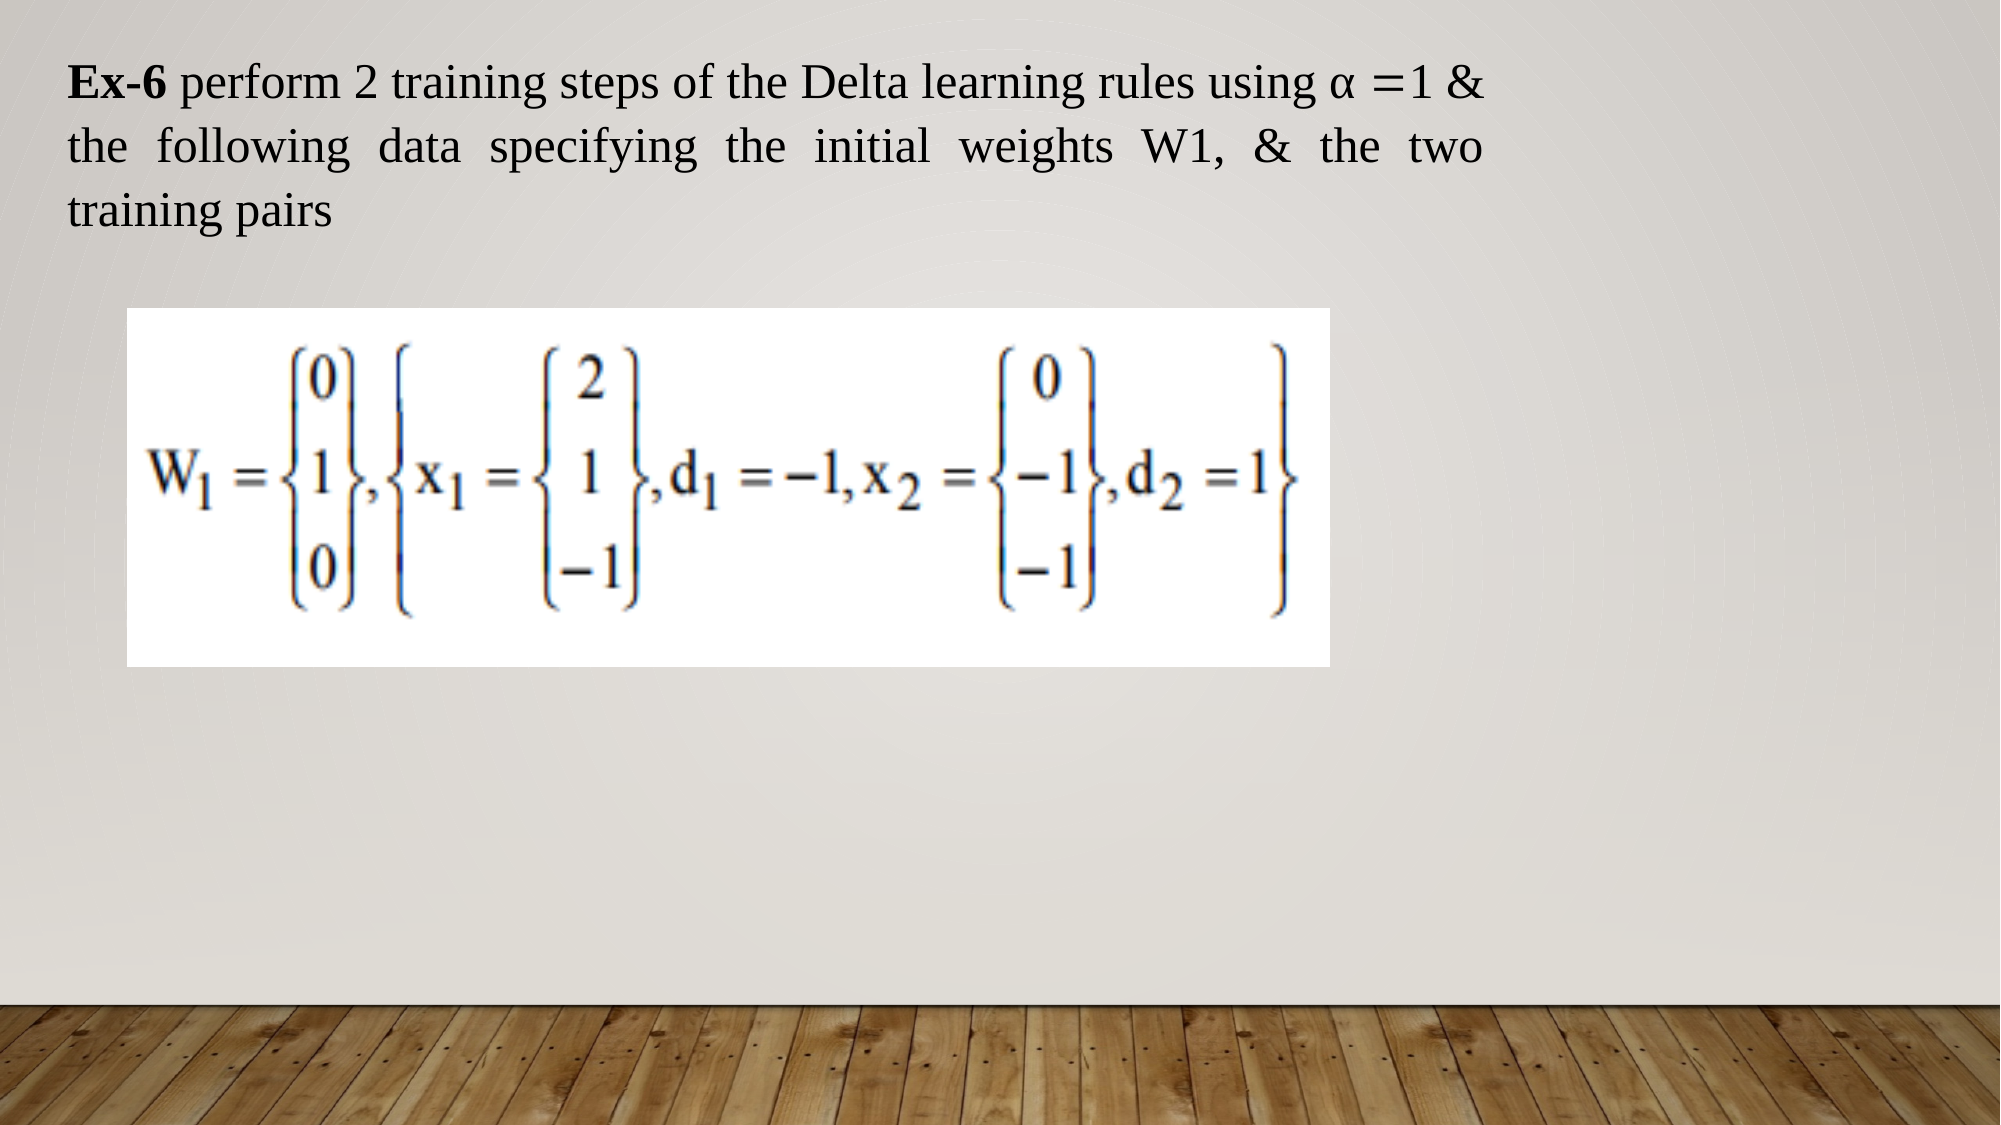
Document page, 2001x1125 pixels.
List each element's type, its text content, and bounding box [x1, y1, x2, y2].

text_box Ex-6 perform 2 training steps of the Delta learning rules using α 1 & the following data specifying the initial weights W1, & the two training pairs [52, 36, 1500, 778]
picture [0, 1005, 2000, 1125]
picture [127, 307, 1330, 668]
